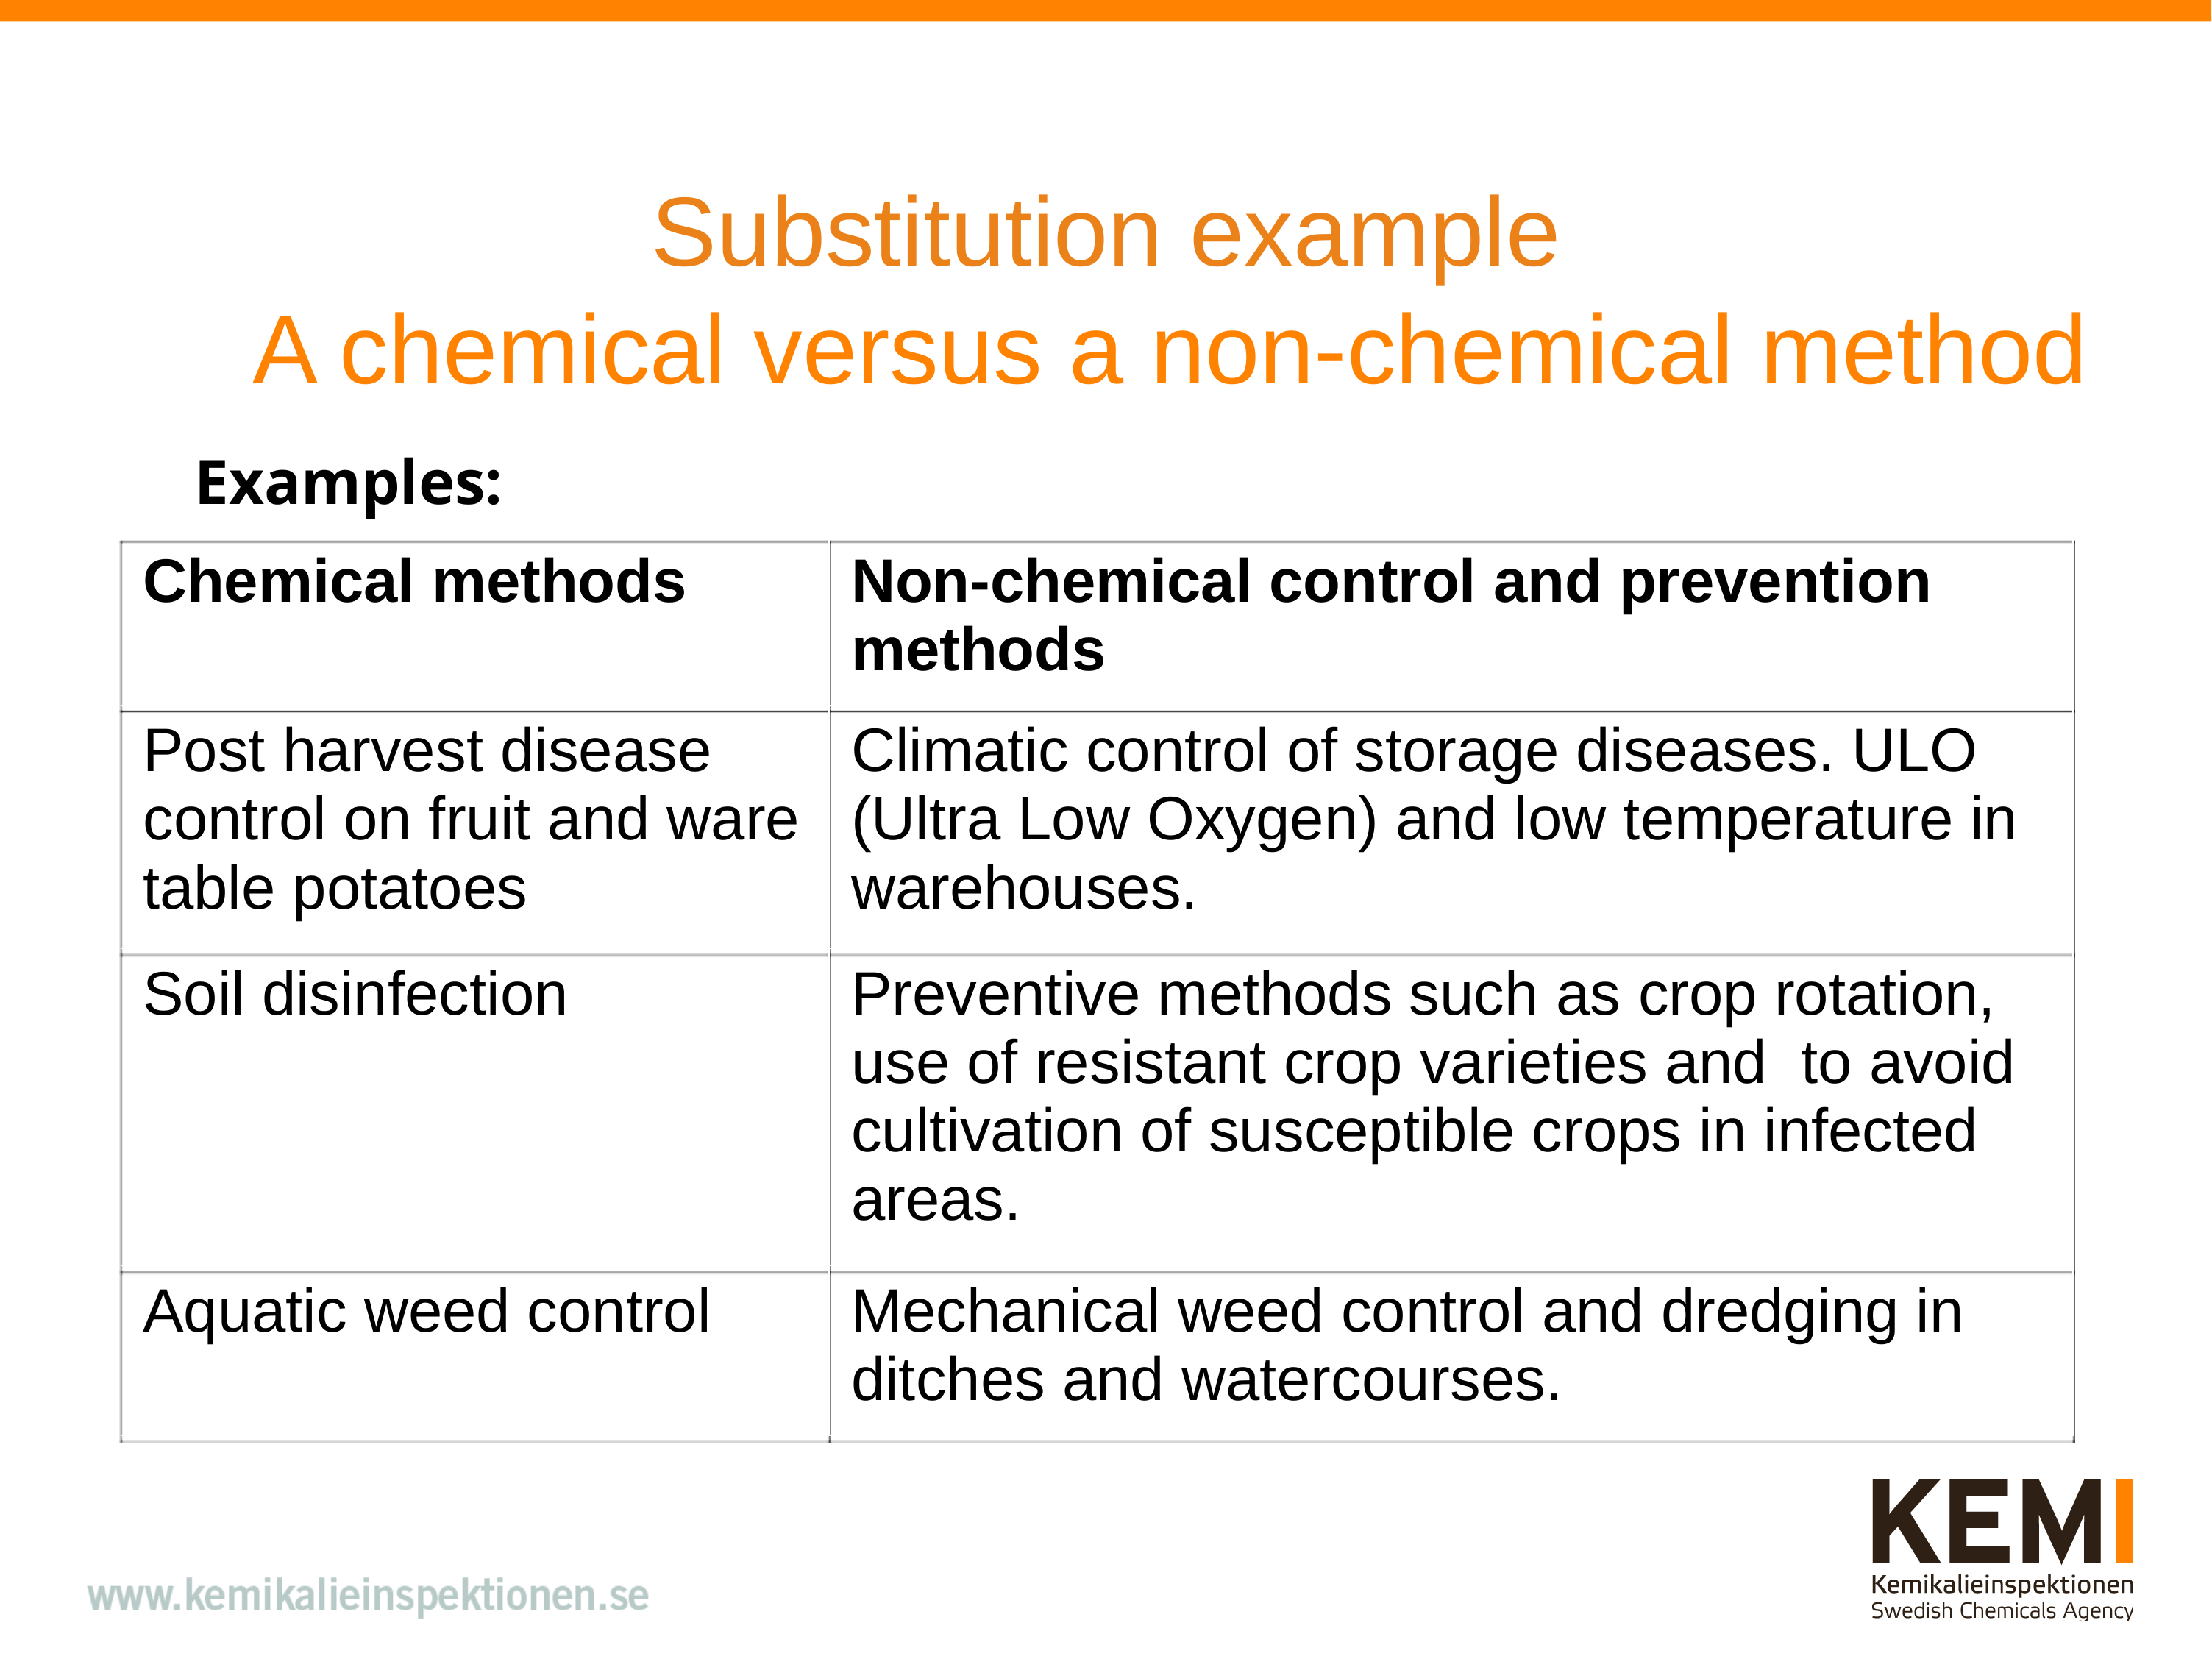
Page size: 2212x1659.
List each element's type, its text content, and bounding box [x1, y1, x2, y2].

table_header Non-chemical control and prevention methods [830, 536, 2072, 705]
text_box Examples: [172, 432, 1434, 528]
table_cell Climatic control of storage diseases. ULO (Ultra Low Oxygen) and low temperature in warehouses. [830, 706, 2072, 948]
table_cell Preventive methods such as crop rotation, use of resistant crop varieties and to avoid cultivation of susceptible crops in infected areas. [830, 949, 2072, 1265]
picture [1872, 1479, 2133, 1621]
picture [87, 1573, 652, 1621]
table_cell Mechanical weed control and dredging in ditches and watercourses. [830, 1266, 2072, 1435]
table_cell Post harvest disease control on fruit and ware table potatoes [121, 706, 828, 948]
table_cell Soil disinfection [121, 949, 828, 1265]
table_header Chemical methods [121, 536, 828, 705]
table_cell Aquatic weed control [121, 1266, 828, 1435]
title Substitution example A chemical versus a non-chemical method [68, 147, 2143, 424]
